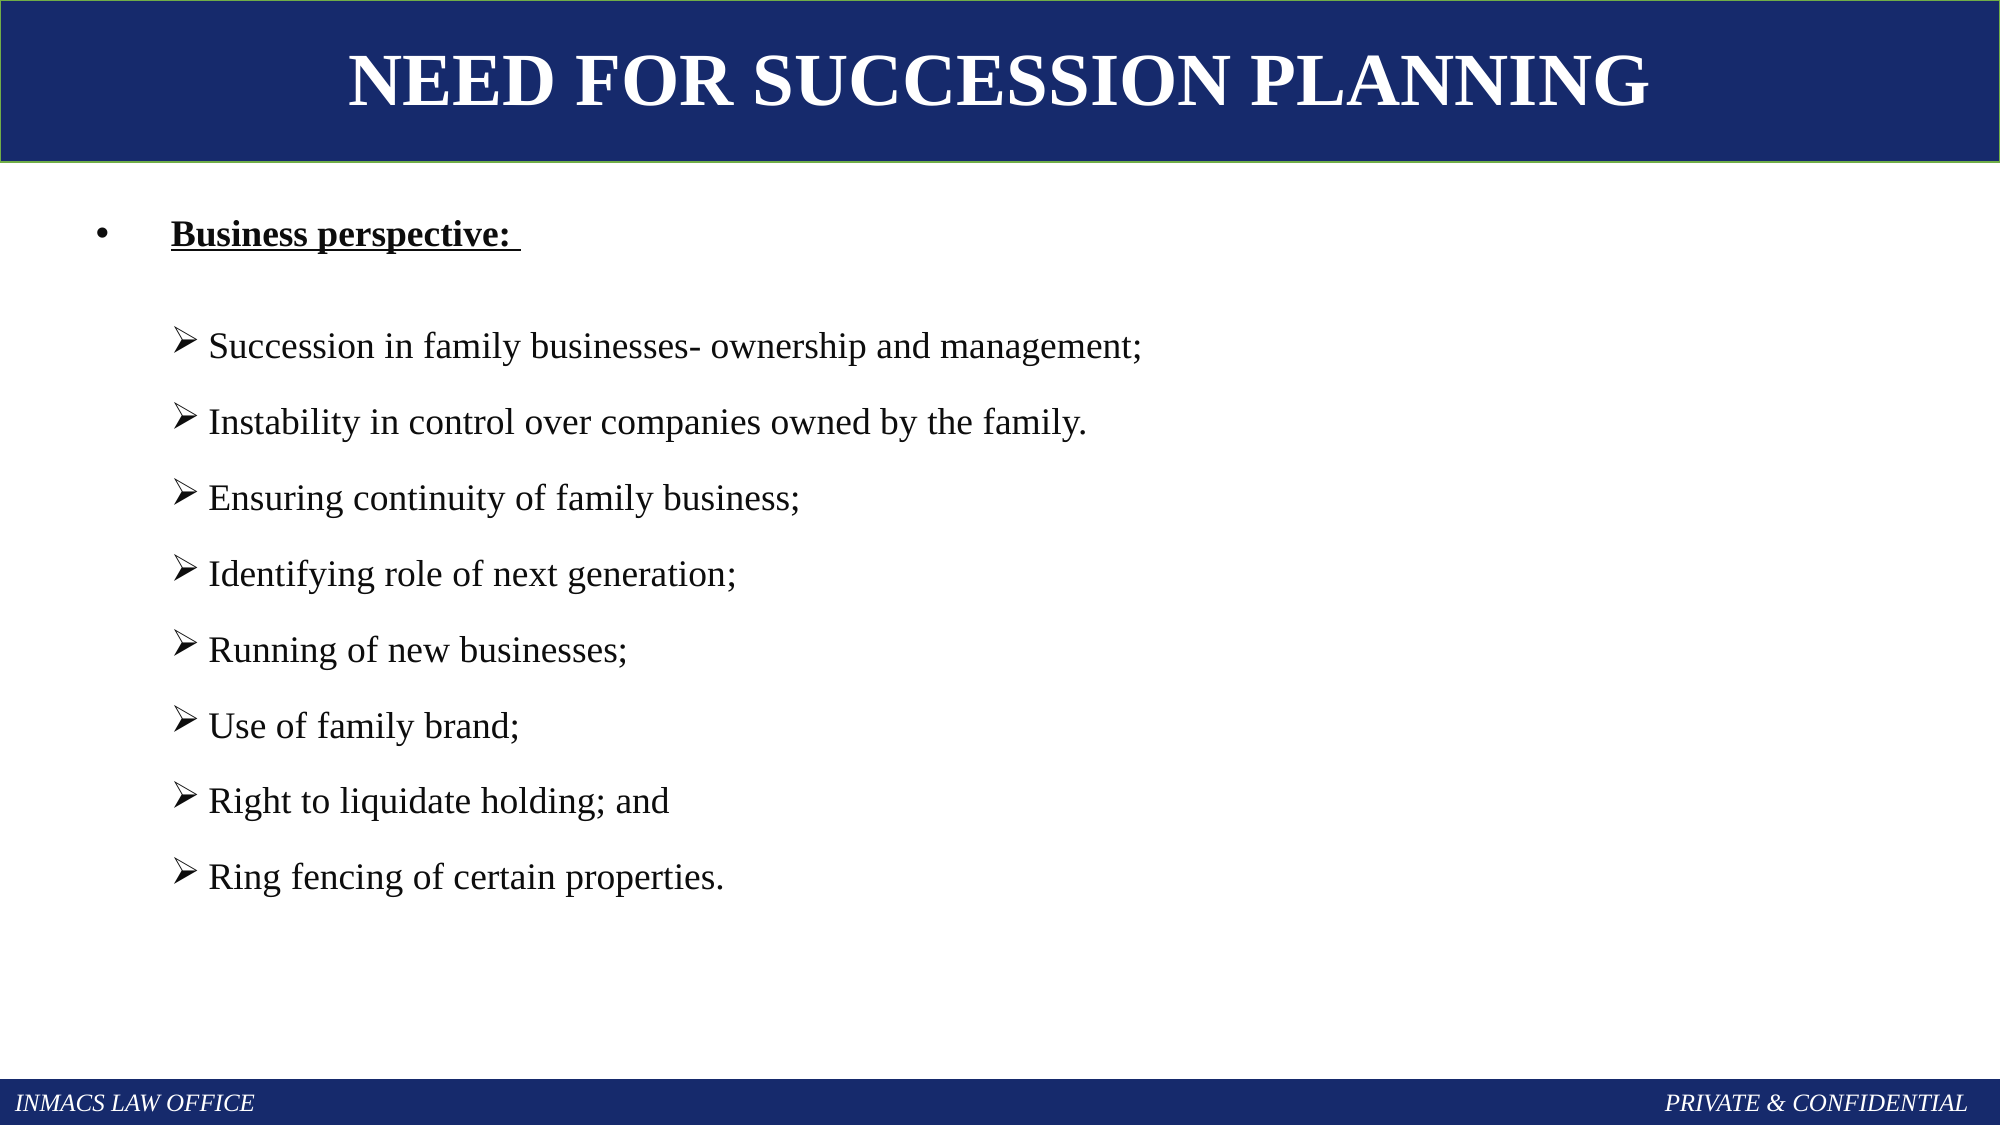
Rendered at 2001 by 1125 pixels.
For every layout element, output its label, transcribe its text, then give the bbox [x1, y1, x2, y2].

text_box Business perspective: Succession in family businesses- ownership and management; Instability in control over companies owned by the family. Ensuring continuity of family business; Identifying role of next generation; Running of new businesses; Use of family brand; Right to liquidate holding; and Ring fencing of certain properties. [81, 207, 1539, 845]
text_box NEED FOR SUCCESSION PLANNING [0, 0, 2000, 163]
text_box INMACS LAW OFFICE PRIVATE & CONFIDENTIAL [0, 1079, 2000, 1125]
